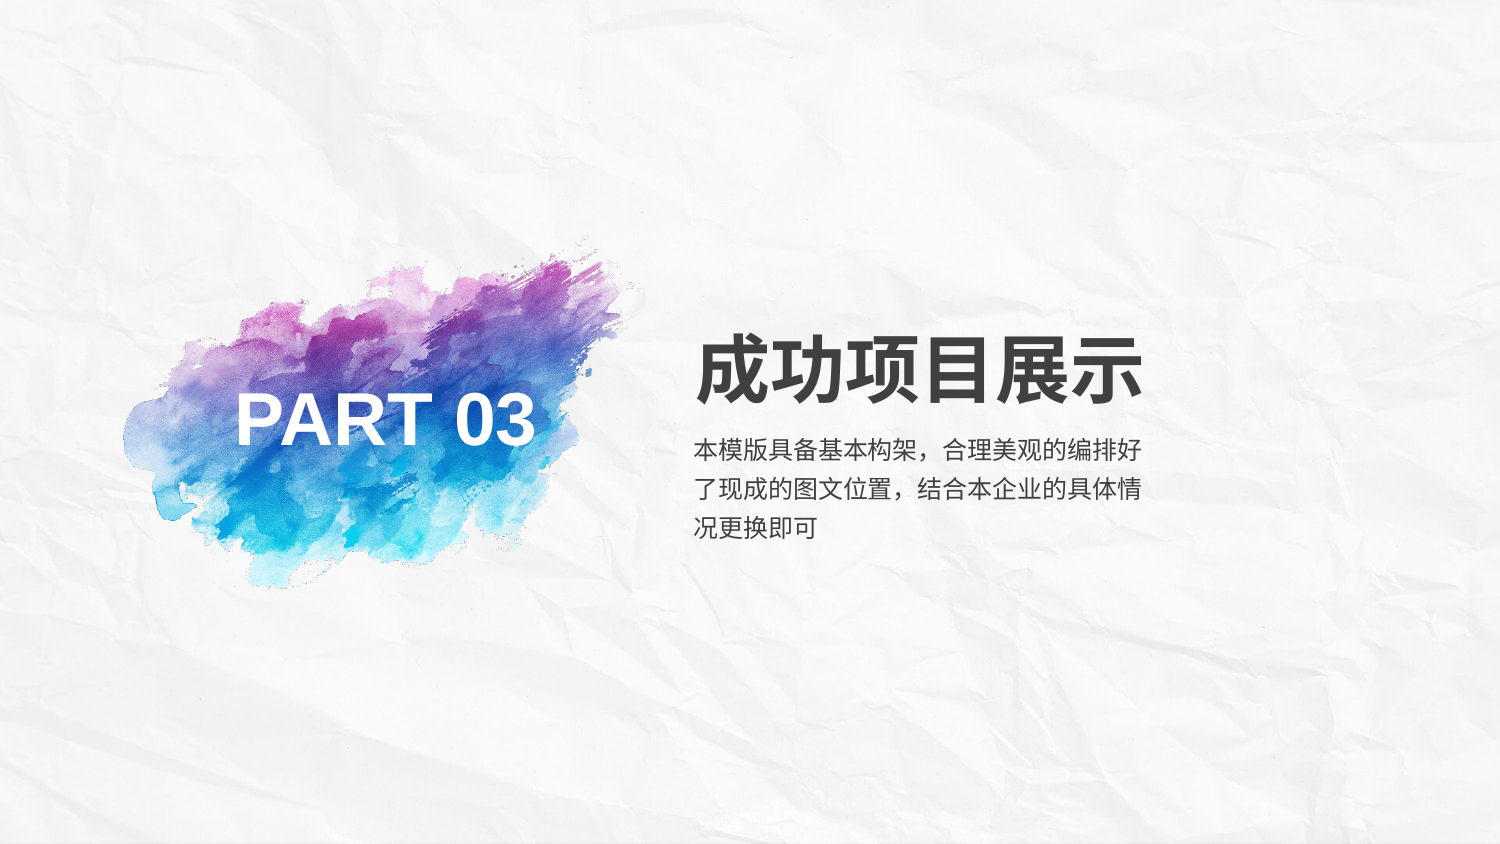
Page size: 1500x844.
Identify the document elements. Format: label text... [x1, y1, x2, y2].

text_box 本模版具备基本构架，合理美观的编排好了现成的图文位置，结合本企业的具体情况更换即可 [681, 420, 1159, 573]
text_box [88, 226, 646, 617]
text_box 成功项目展示 [681, 315, 1161, 421]
